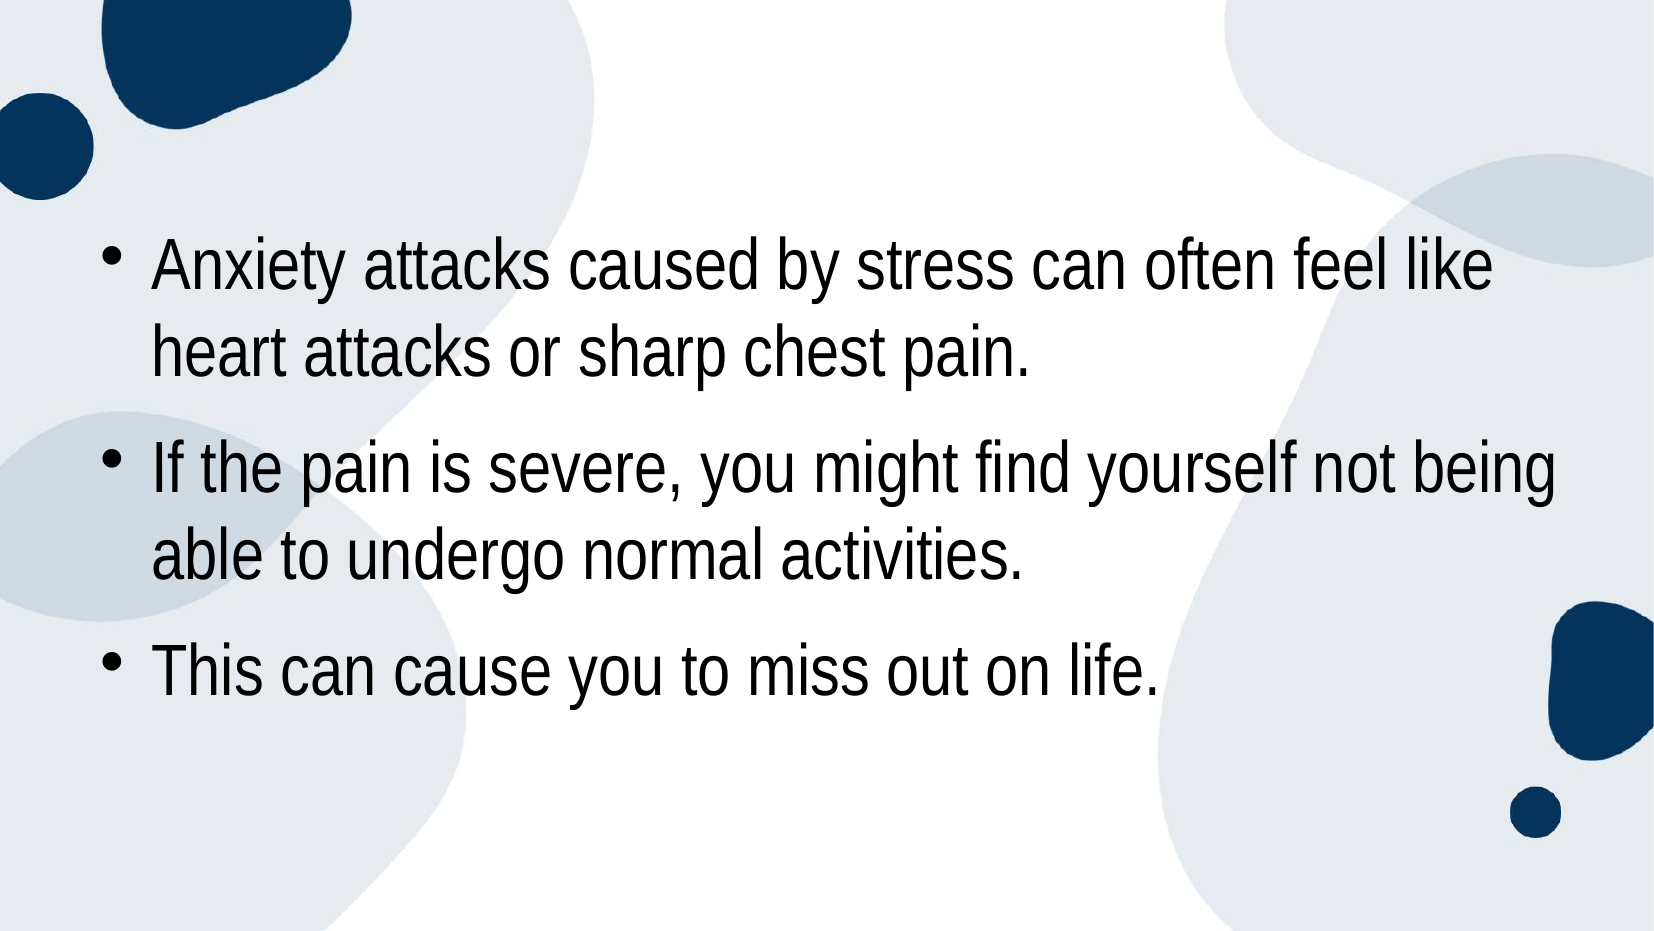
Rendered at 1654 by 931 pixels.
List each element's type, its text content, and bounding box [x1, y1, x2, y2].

picture [0, 0, 1654, 931]
text_box [82, 37, 1571, 193]
text_box Anxiety attacks caused by stress can often feel like heart attacks or sharp chest pain. If the pain is severe, you might find yourself not being able to undergo normal activities. This can cause you to miss out on life. [82, 216, 1571, 714]
